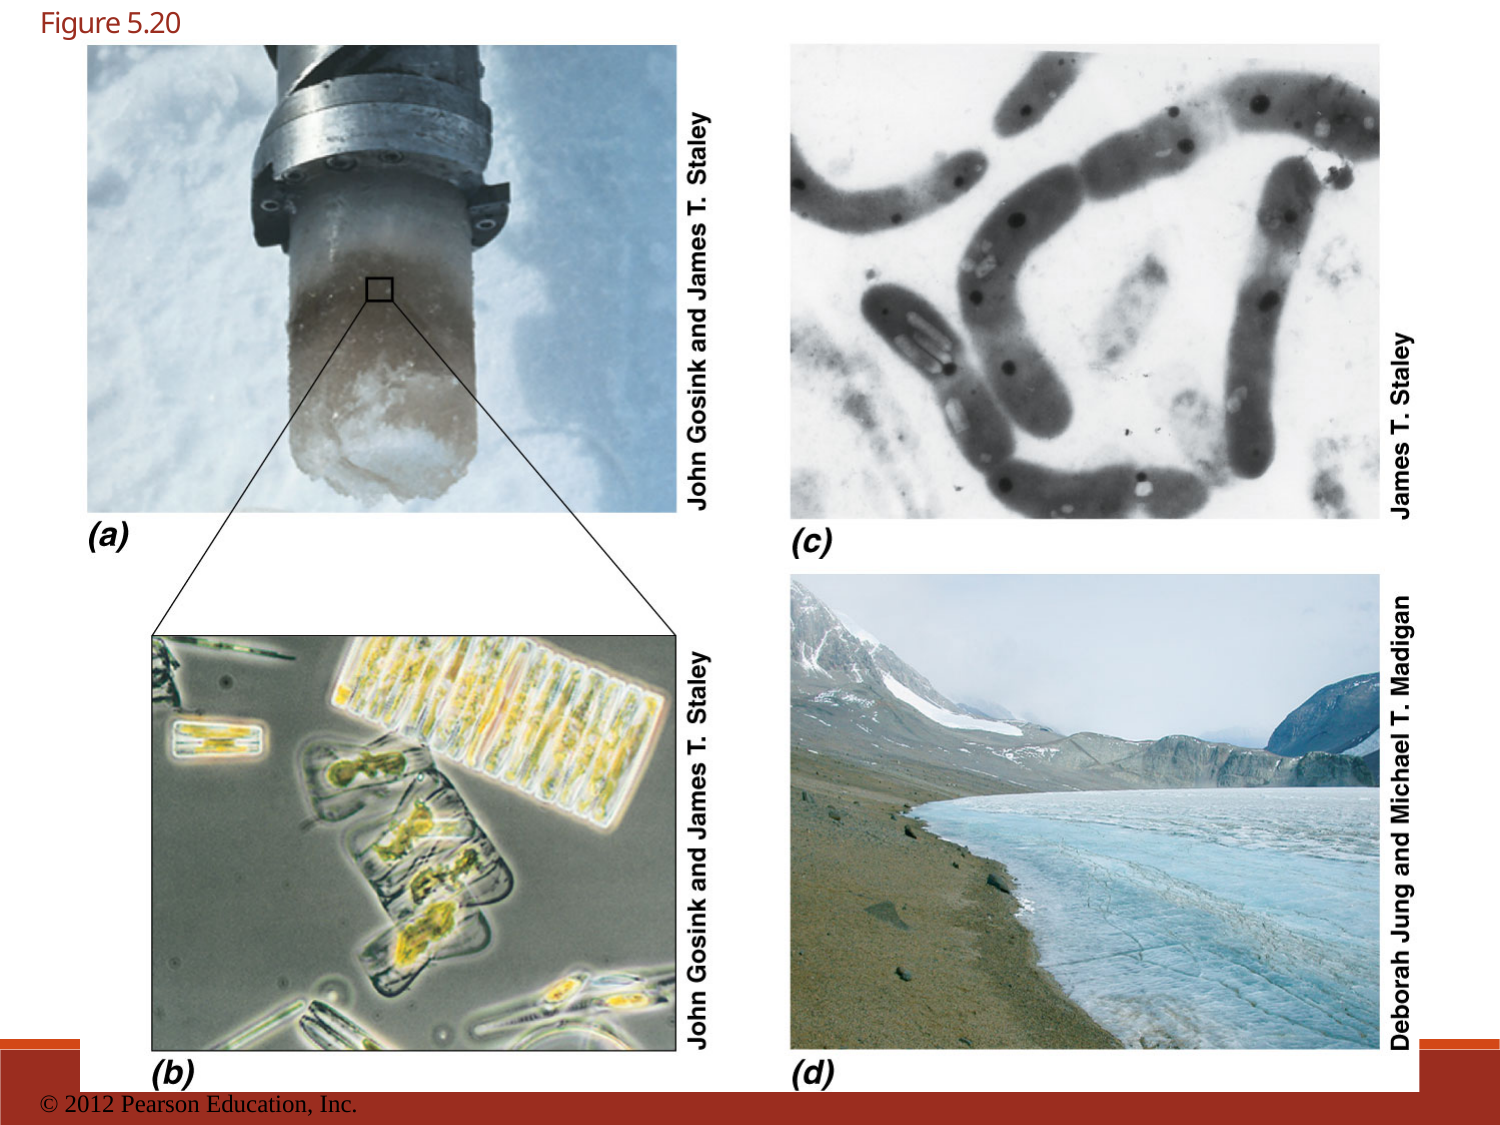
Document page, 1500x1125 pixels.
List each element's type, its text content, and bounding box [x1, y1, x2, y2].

picture [79, 38, 1420, 1093]
text_box © 2012 Pearson Education, Inc. [24, 1083, 400, 1121]
title Figure 5.20 [24, 0, 350, 50]
